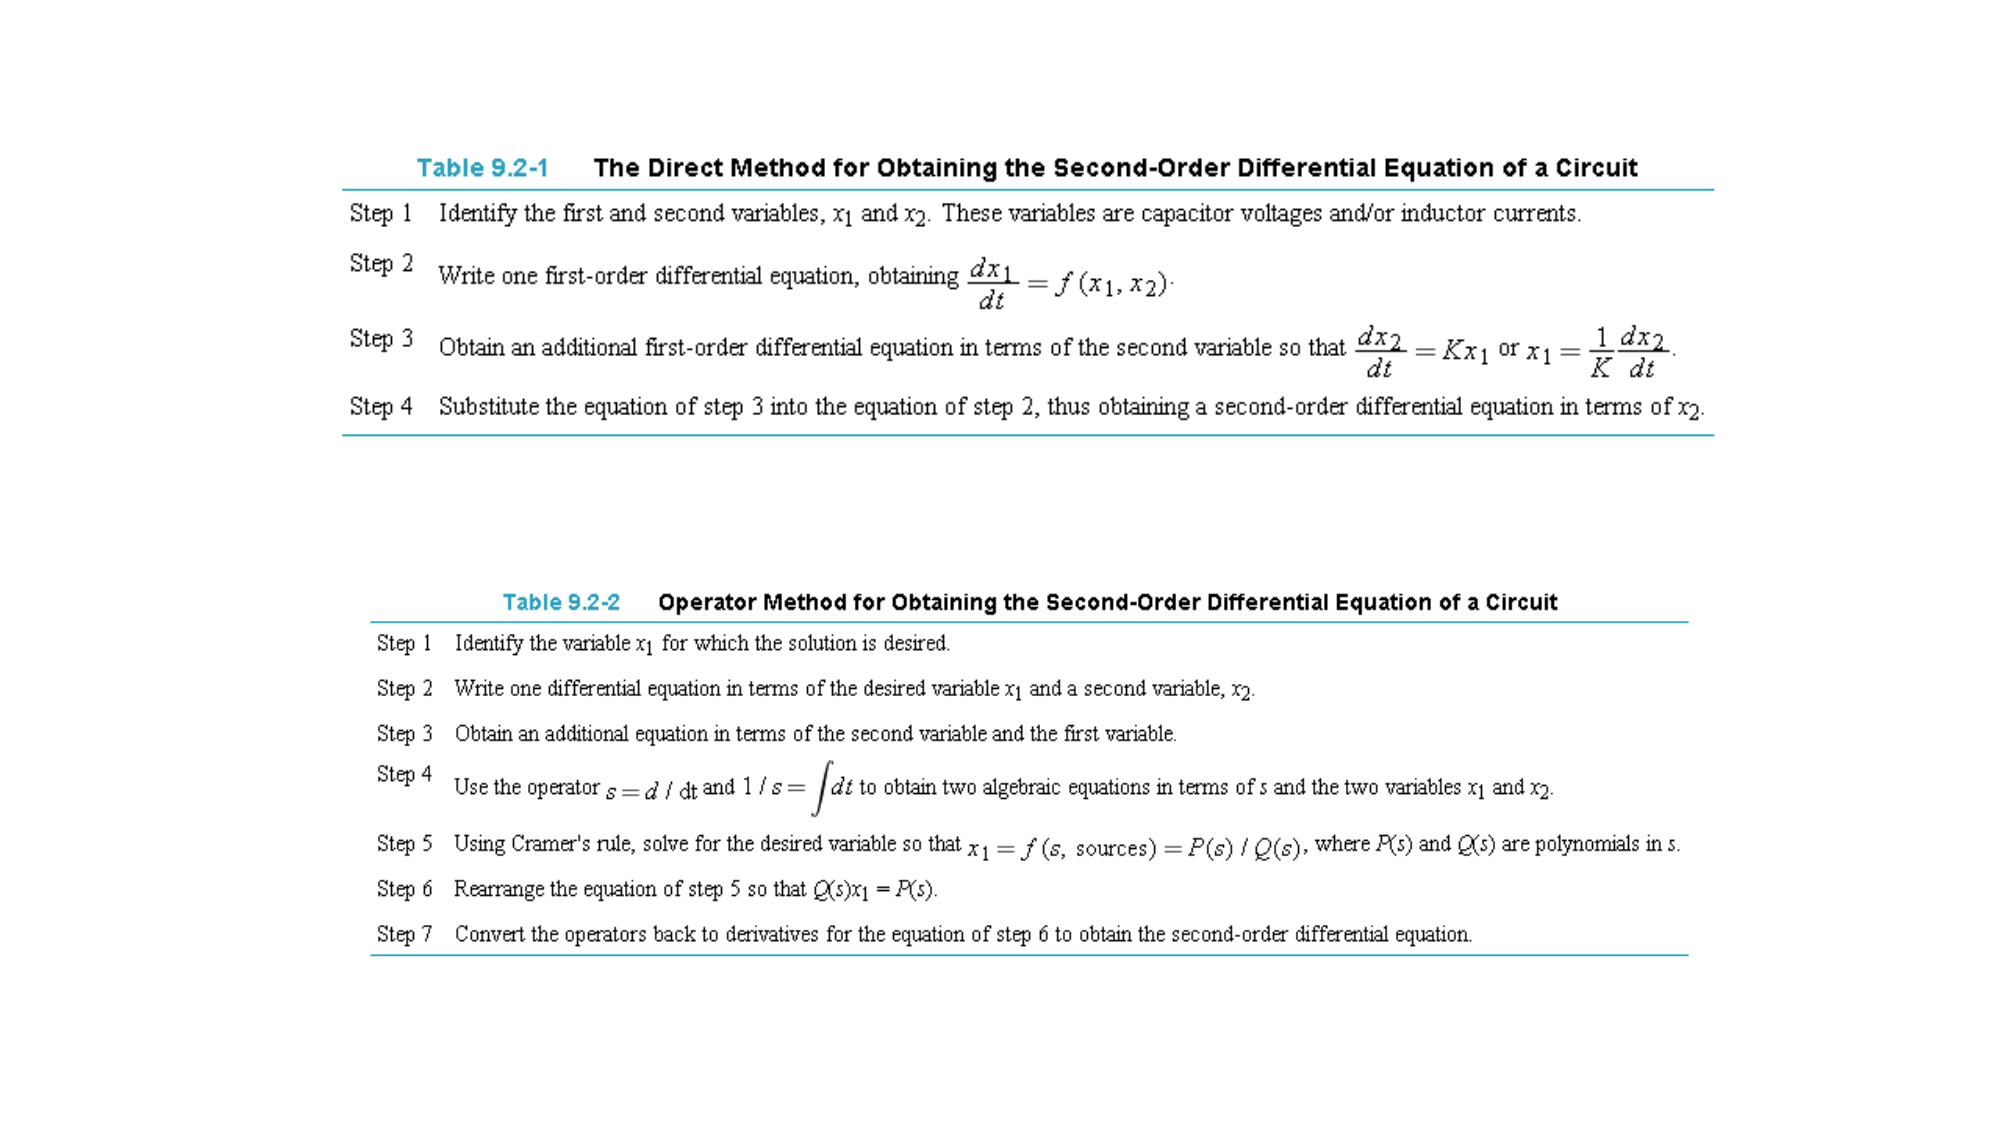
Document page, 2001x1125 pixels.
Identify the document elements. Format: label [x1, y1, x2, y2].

picture [341, 578, 1714, 1000]
picture [322, 141, 1729, 467]
